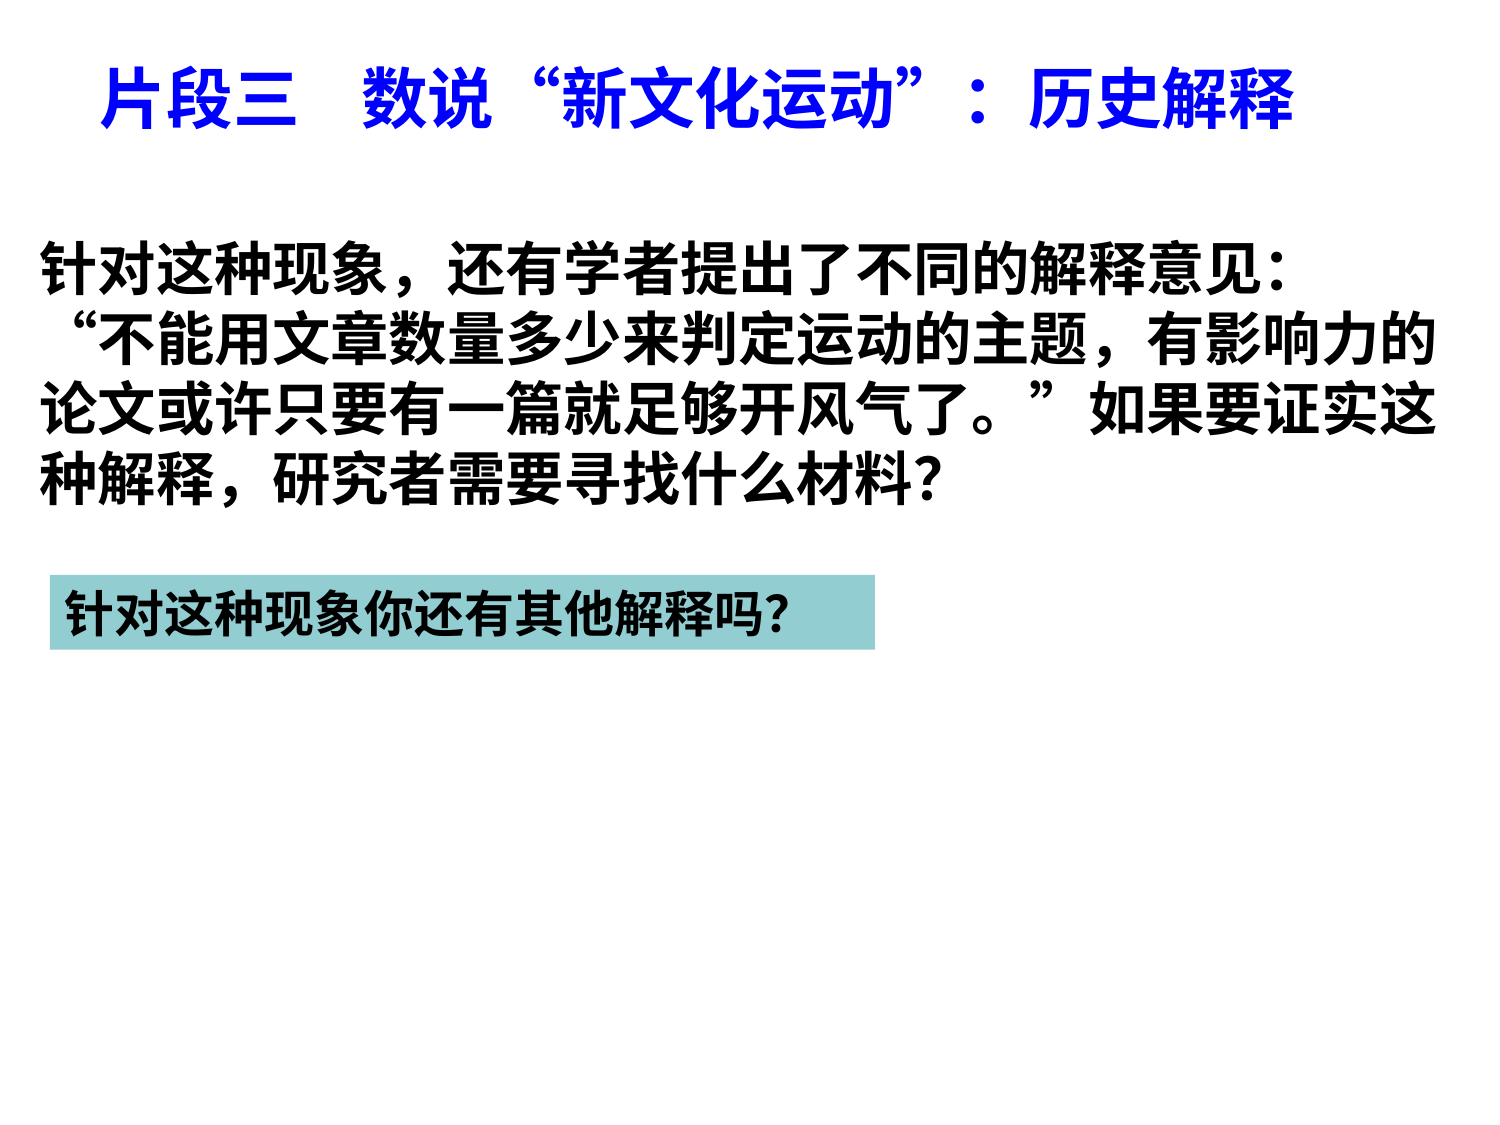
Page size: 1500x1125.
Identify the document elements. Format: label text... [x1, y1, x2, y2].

text_box 针对这种现象，还有学者提出了不同的解释意见： “不能用文章数量多少来判定运动的主题，有影响力的论文或许只要有一篇就足够开风气了。”如果要证实这种解释，研究者需要寻找什么材料？ [24, 224, 1463, 520]
text_box 针对这种现象你还有其他解释吗？ [49, 574, 875, 650]
text_box 片段三 数说“新文化运动”：历史解释 [85, 49, 1311, 145]
